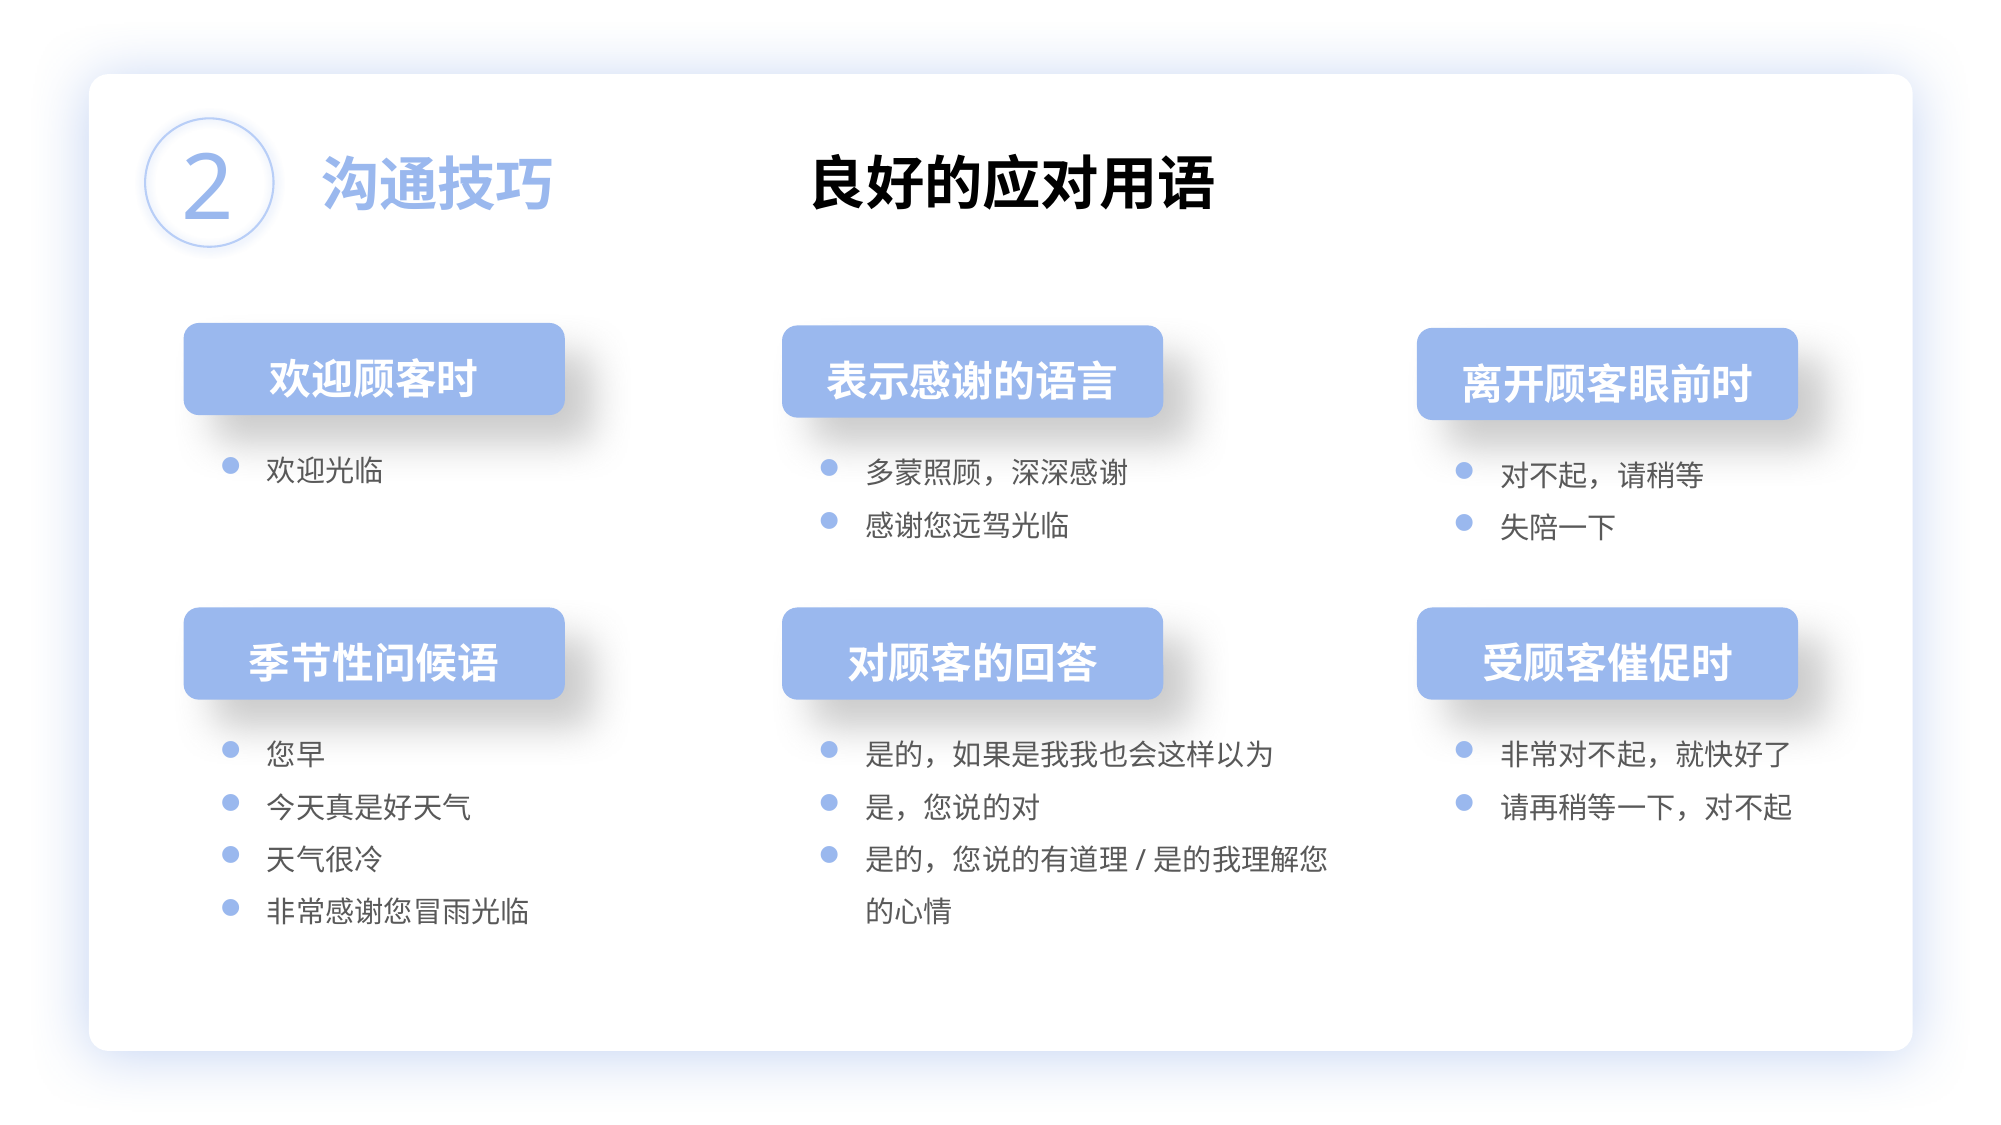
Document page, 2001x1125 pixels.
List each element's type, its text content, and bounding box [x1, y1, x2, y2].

text_box 良好的应对用语 [619, 147, 1404, 232]
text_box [145, 118, 274, 247]
text_box 多蒙照顾，深深感谢 感谢您远驾光临 [803, 429, 1192, 550]
text_box 是的，如果是我我也会这样以为 是，您说的对 是的，您说的有道理/是的我理解您的心情 [803, 711, 1353, 937]
text_box 欢迎光临 [205, 427, 594, 495]
text_box 您早 今天真是好天气 天气很冷 非常感谢您冒雨光临 [205, 711, 594, 937]
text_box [1416, 325, 1799, 421]
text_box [1416, 604, 1799, 700]
text_box 对不起，请稍等 失陪一下 [1438, 431, 1827, 552]
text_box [781, 322, 1164, 418]
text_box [183, 320, 565, 416]
text_box 沟通技巧 [306, 139, 781, 225]
text_box 非常对不起，就快好了 请再稍等一下，对不起 [1438, 711, 1867, 832]
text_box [781, 604, 1164, 700]
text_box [183, 604, 565, 700]
